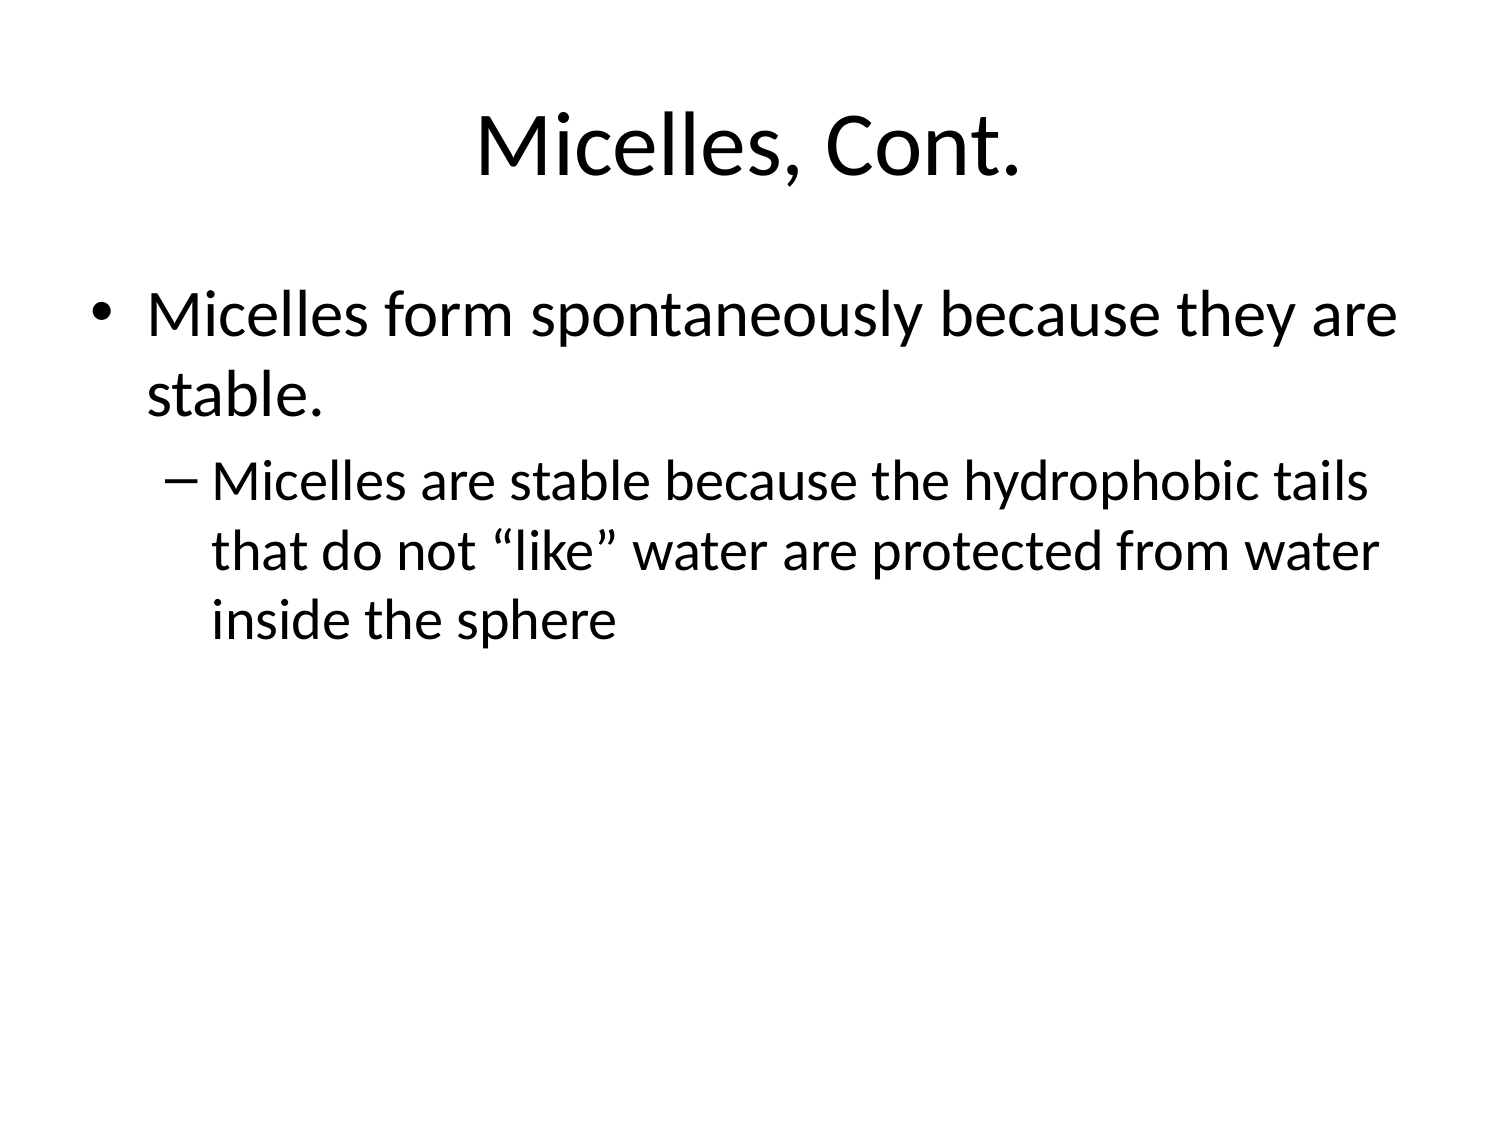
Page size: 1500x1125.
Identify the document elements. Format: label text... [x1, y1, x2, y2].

list Micelles form spontaneously because they are stable. Micelles are stable because the hydrophobic tails that do not “like” water are protected from water inside the sphere [75, 262, 1425, 1005]
title Micelles, Cont. [75, 45, 1425, 233]
